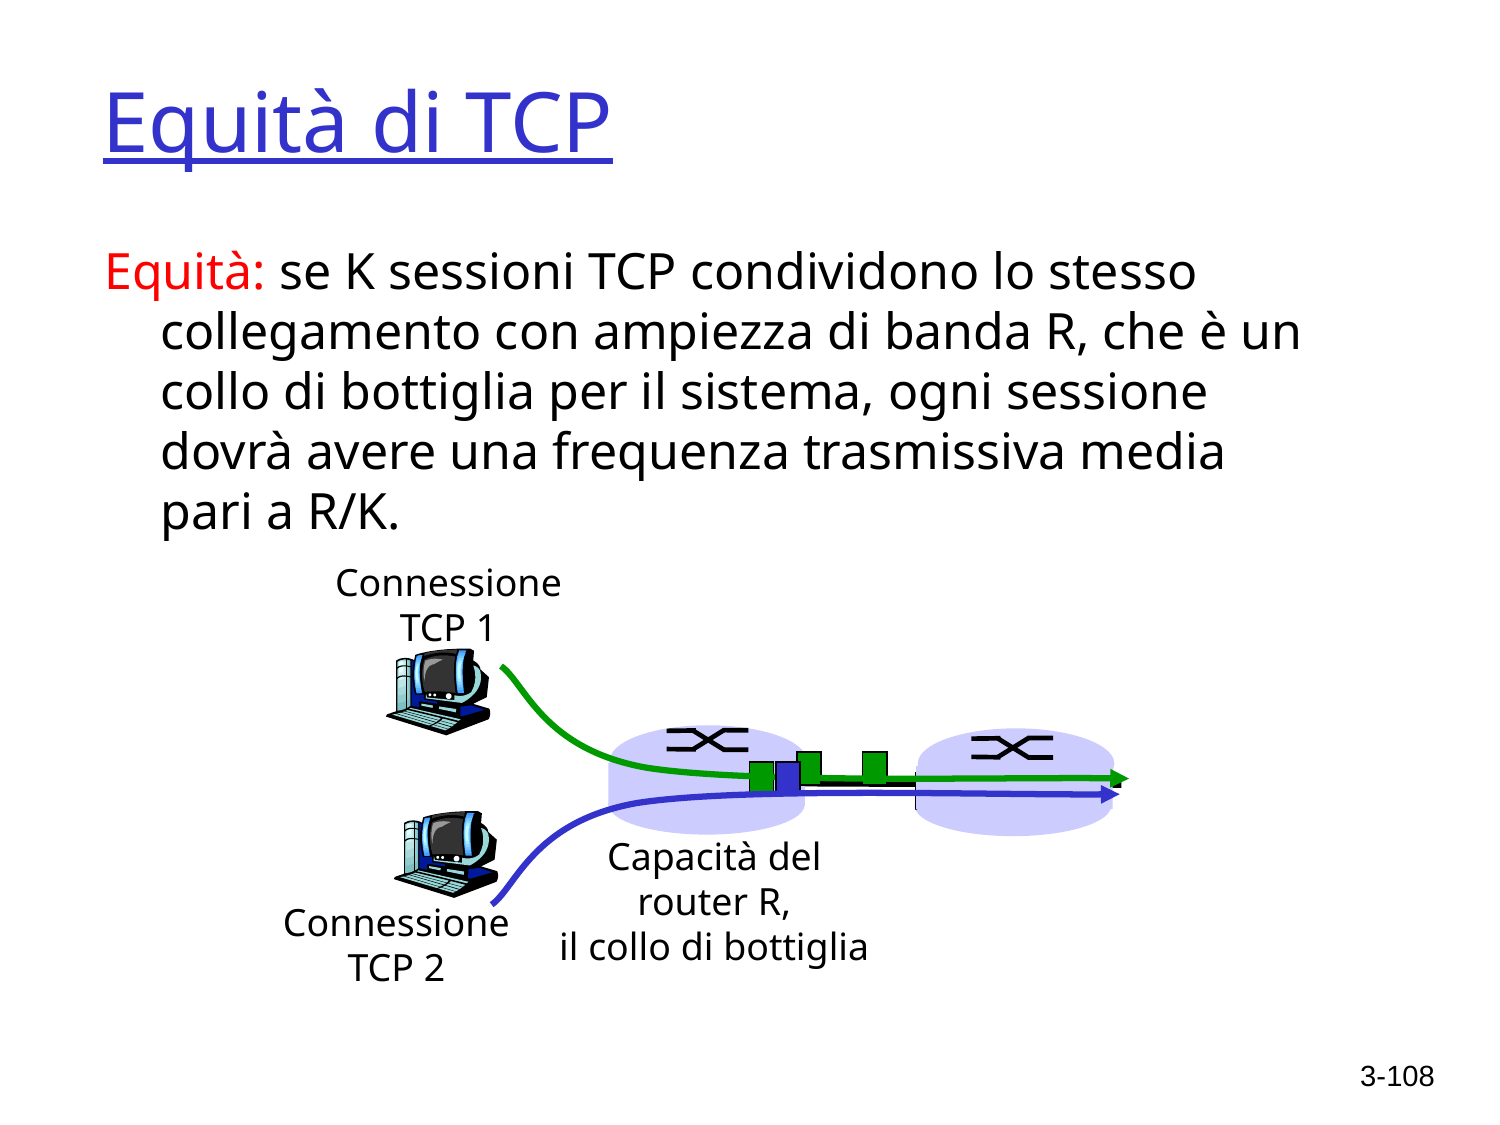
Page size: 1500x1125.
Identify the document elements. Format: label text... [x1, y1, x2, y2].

list Equità: se K sessioni TCP condividono lo stesso collegamento con ampiezza di banda R, che è un collo di bottiglia per il sistema, ogni sessione dovrà avere una frequenza trasmissiva media pari a R/K. [89, 231, 1340, 592]
slide_number 3-108 [1338, 1049, 1451, 1125]
title Equità di TCP [87, 24, 1363, 213]
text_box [276, 551, 1130, 997]
